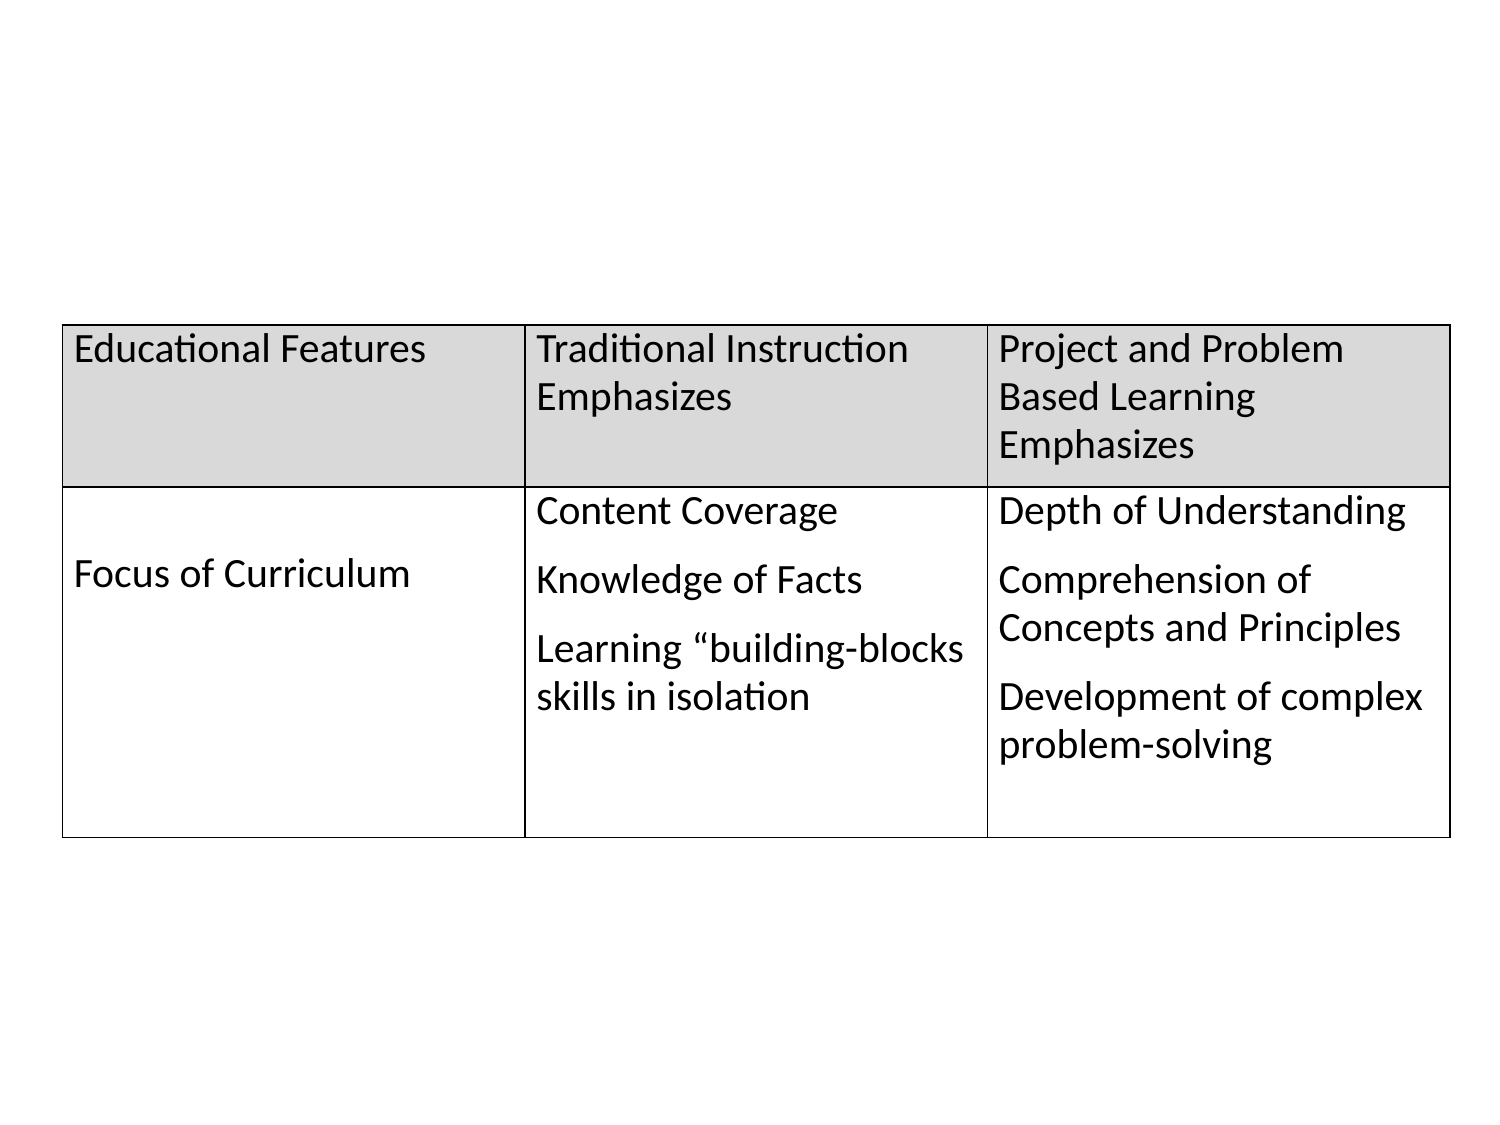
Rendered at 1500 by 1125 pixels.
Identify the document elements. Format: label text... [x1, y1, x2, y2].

table_header Educational Features [63, 326, 524, 486]
table_header Traditional Instruction Emphasizes [526, 326, 987, 486]
table_header Project and Problem Based Learning Emphasizes [988, 326, 1449, 486]
table_cell Depth of Understanding Comprehension of Concepts and Principles Development of complex problem-solving [988, 488, 1449, 837]
table_cell Focus of Curriculum [63, 488, 524, 837]
table_cell Content Coverage Knowledge of Facts Learning “building-blocks skills in isolation [526, 488, 987, 837]
